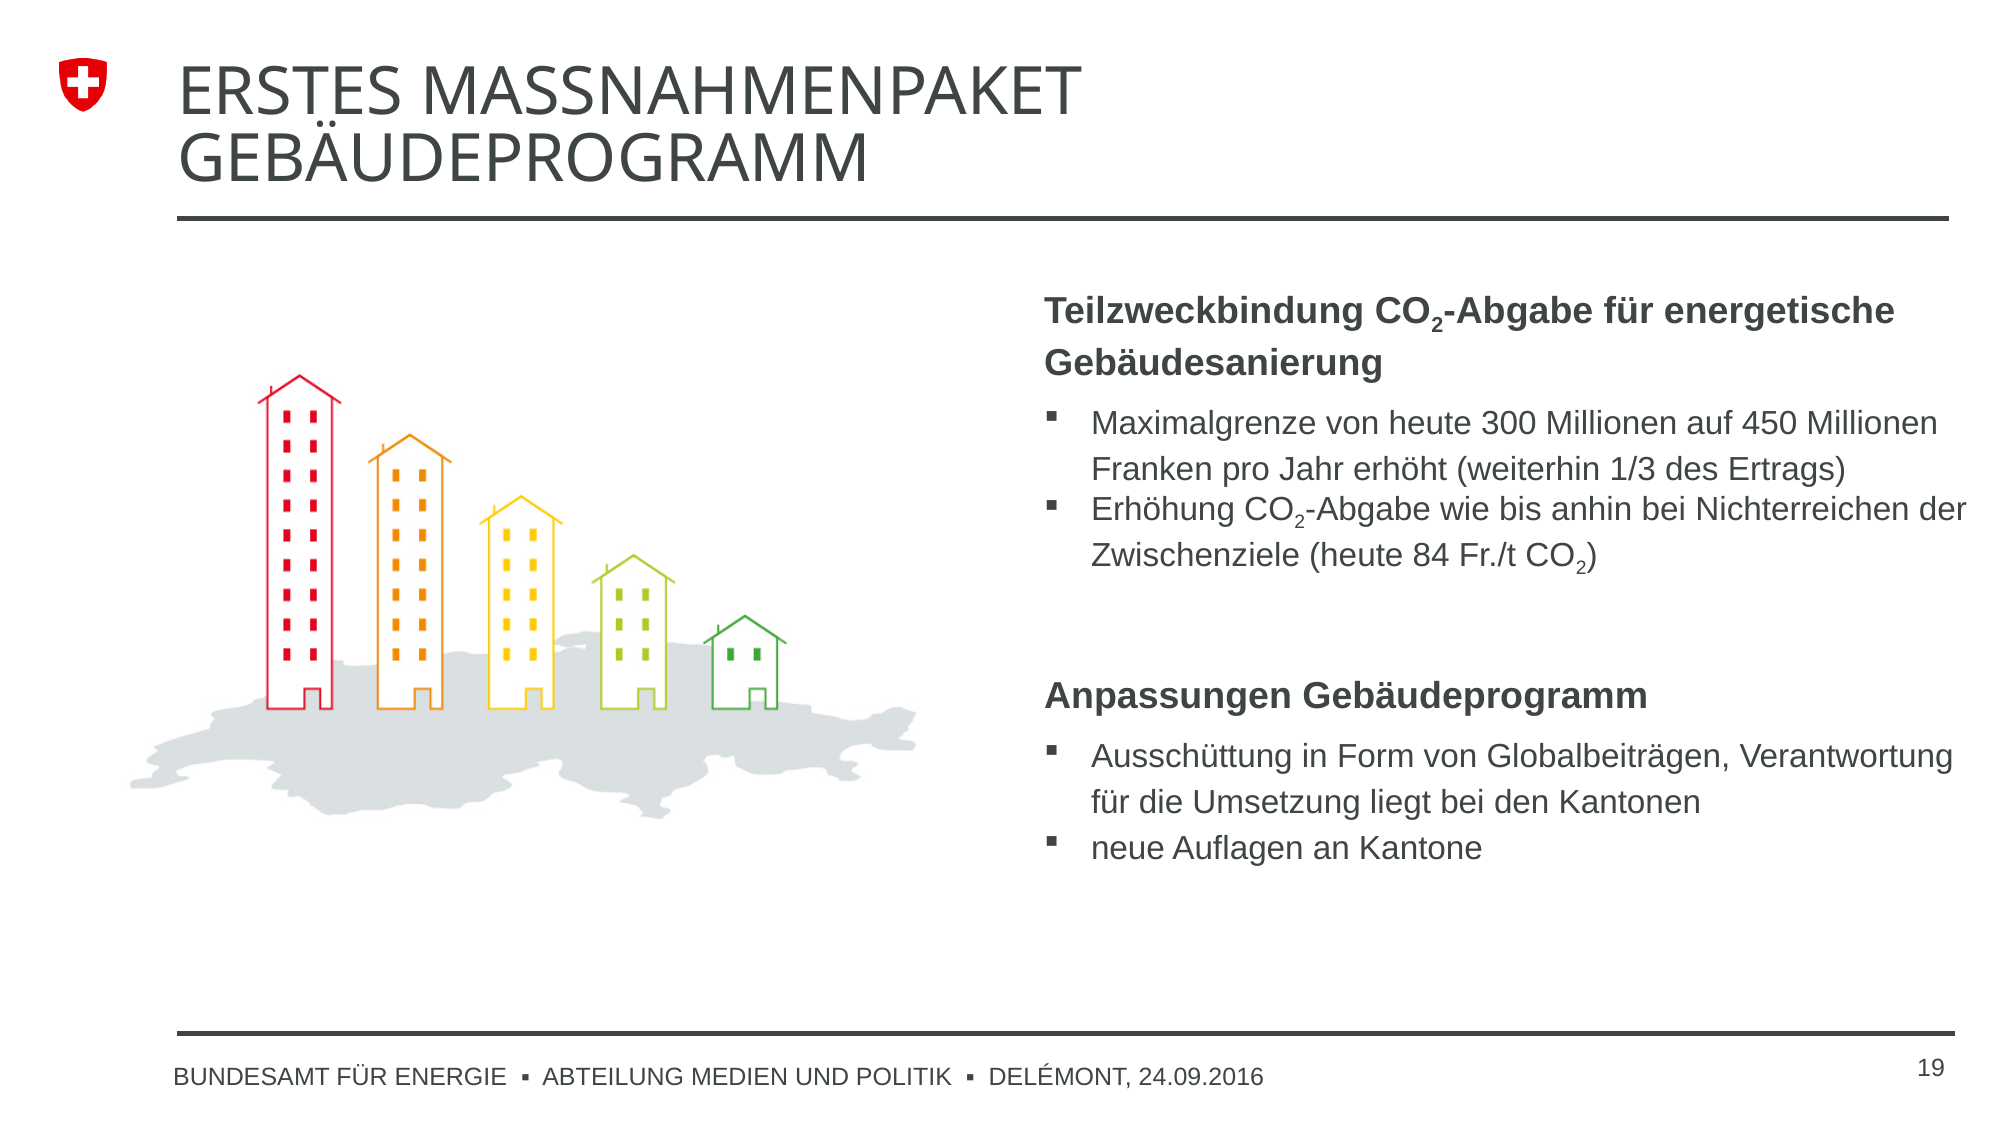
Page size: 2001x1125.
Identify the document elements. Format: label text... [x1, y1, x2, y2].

picture [114, 361, 928, 835]
title Erstes Massnahmenpaket Gebäudeprogramm [177, 59, 1949, 195]
slide_number 19 [1826, 1051, 1945, 1099]
text_box Teilzweckbindung CO2-Abgabe für energetische Gebäudesanierung Maximalgrenze von heute 300 Millionen auf 450 Millionen Franken pro Jahr erhöht (weiterhin 1/3 des Ertrags) Erhöhung CO2-Abgabe wie bis anhin bei Nichterreichen der Zwischenziele (heute 84 Fr./t CO2) Anpassungen Gebäudeprogramm Ausschüttung in Form von Globalbeiträgen, Verantwortung für die Umsetzung liegt bei den Kantonen neue Auflagen an Kantone [1029, 283, 2000, 906]
picture [59, 58, 108, 113]
